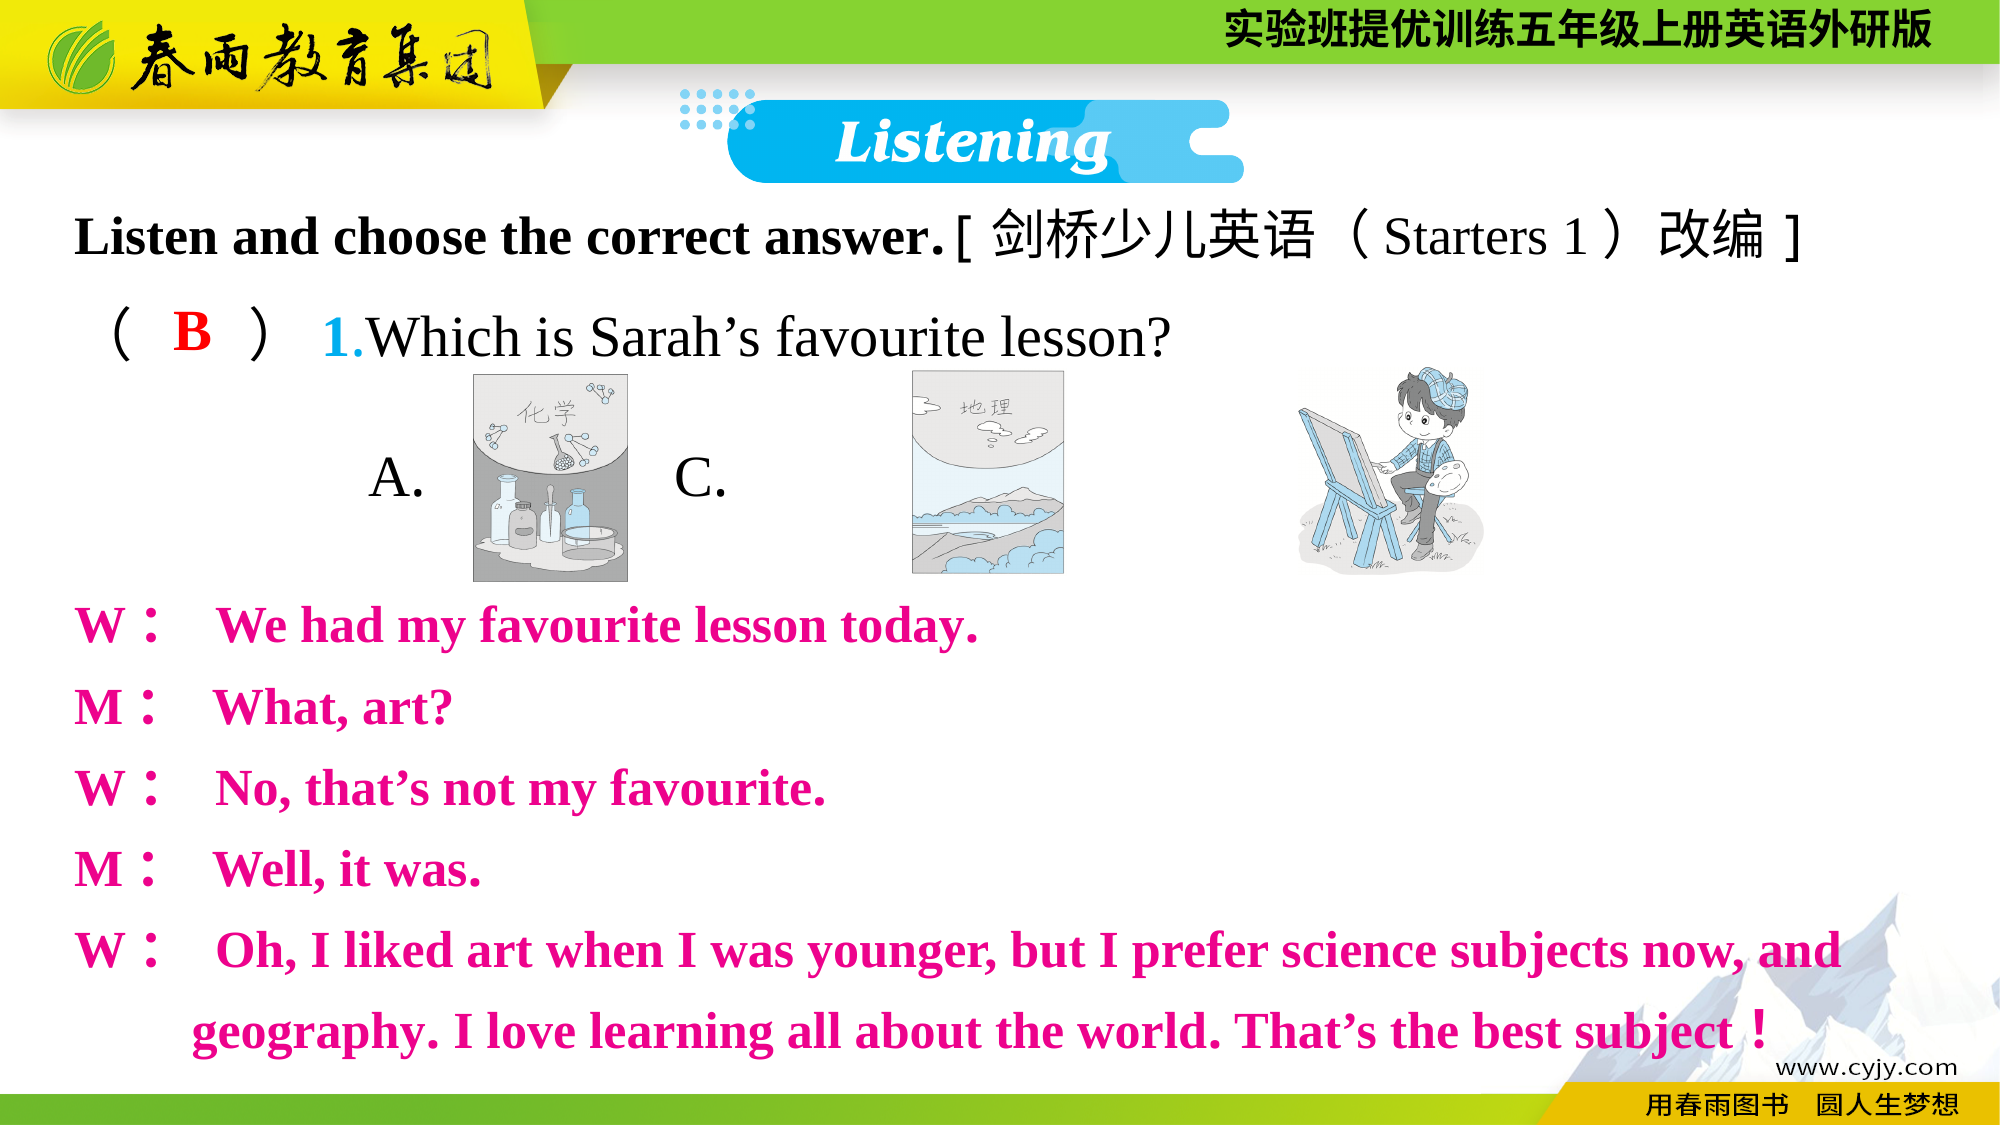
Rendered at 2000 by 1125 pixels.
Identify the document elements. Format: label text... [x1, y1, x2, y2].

text_box （ ）1.Which is Sarah’s favourite lesson? A. B. C. [59, 255, 1944, 516]
text_box B [158, 284, 228, 369]
list Listen and choose the correct answer.[剑桥少儿英语（Starters 1）改编] [59, 160, 1944, 255]
picture [0, 0, 2000, 1125]
text_box W： We had my favourite lesson today. M： What, art? W： No, that’s not my favourite. M： Well, it was. W： Oh, I liked art when I was younger, but I prefer science subjects now, and geography. I love learning all about the world. That’s the best subject！ [59, 564, 1944, 1067]
